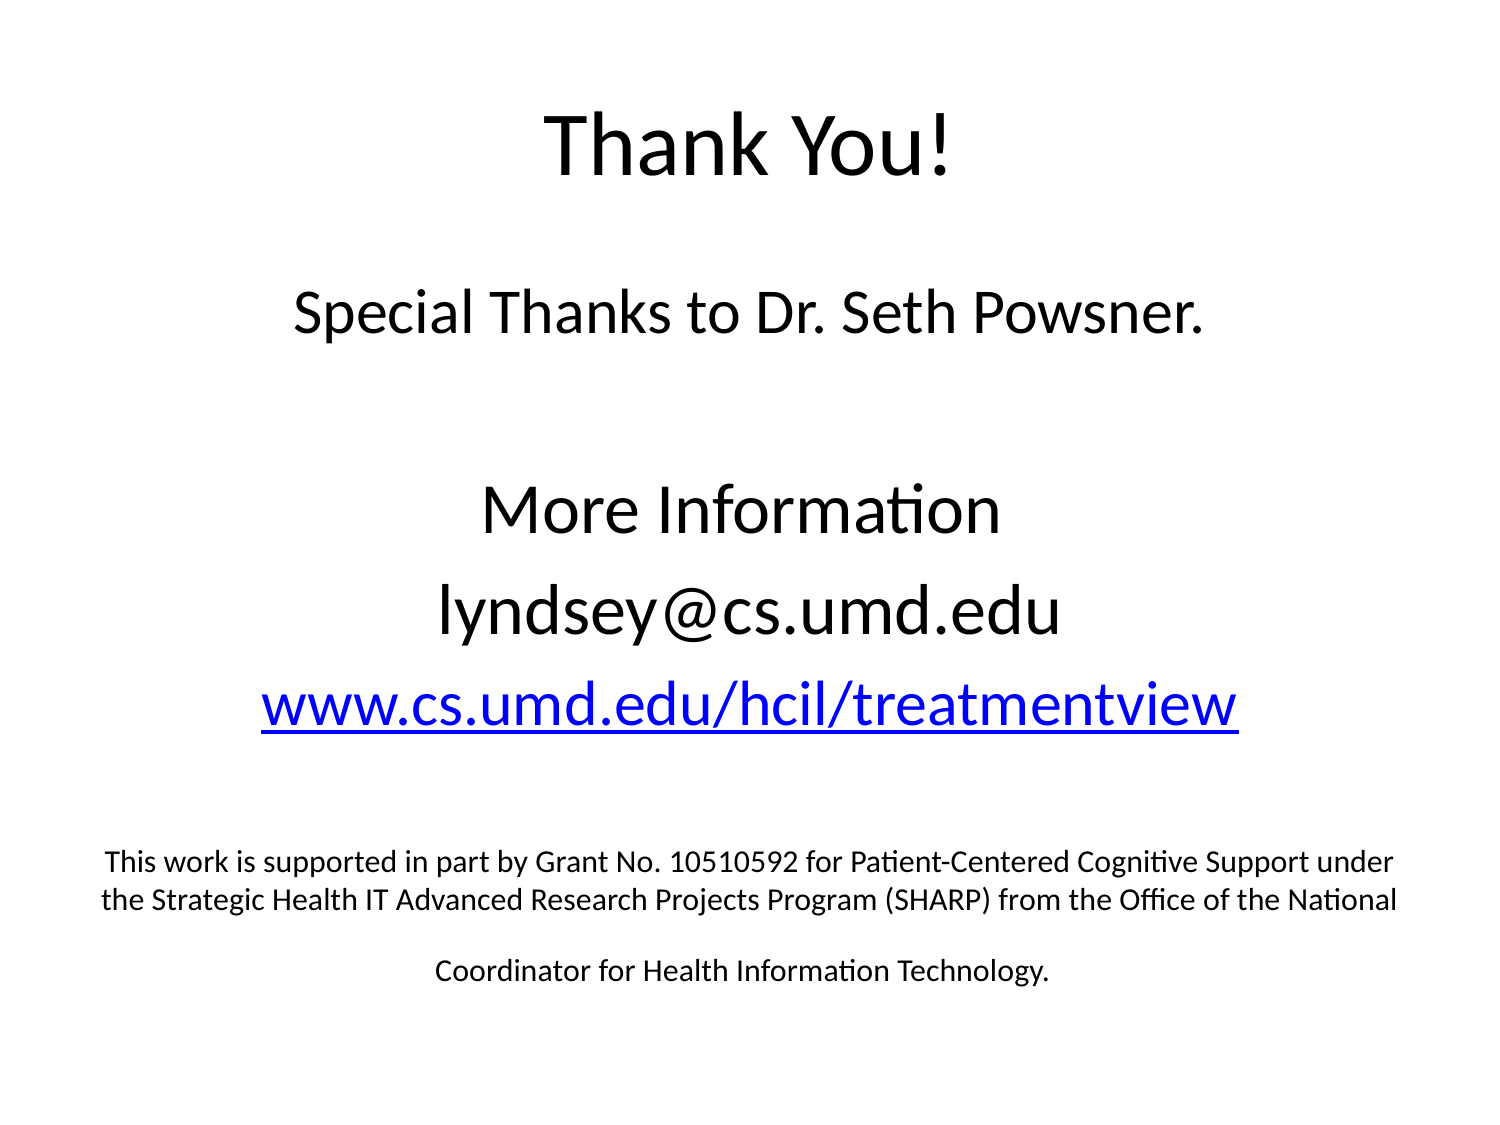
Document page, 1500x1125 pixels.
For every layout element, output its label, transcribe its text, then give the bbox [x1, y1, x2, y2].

title Thank You! [75, 45, 1425, 233]
list Special Thanks to Dr. Seth Powsner. More Information lyndsey@cs.umd.edu www.cs.umd.edu/hcil/treatmentview This work is supported in part by Grant No. 10510592 for Patient-Centered Cognitive Support under the Strategic Health IT Advanced Research Projects Program (SHARP) from the Office of the National Coordinator for Health Information Technology. [75, 262, 1425, 1005]
